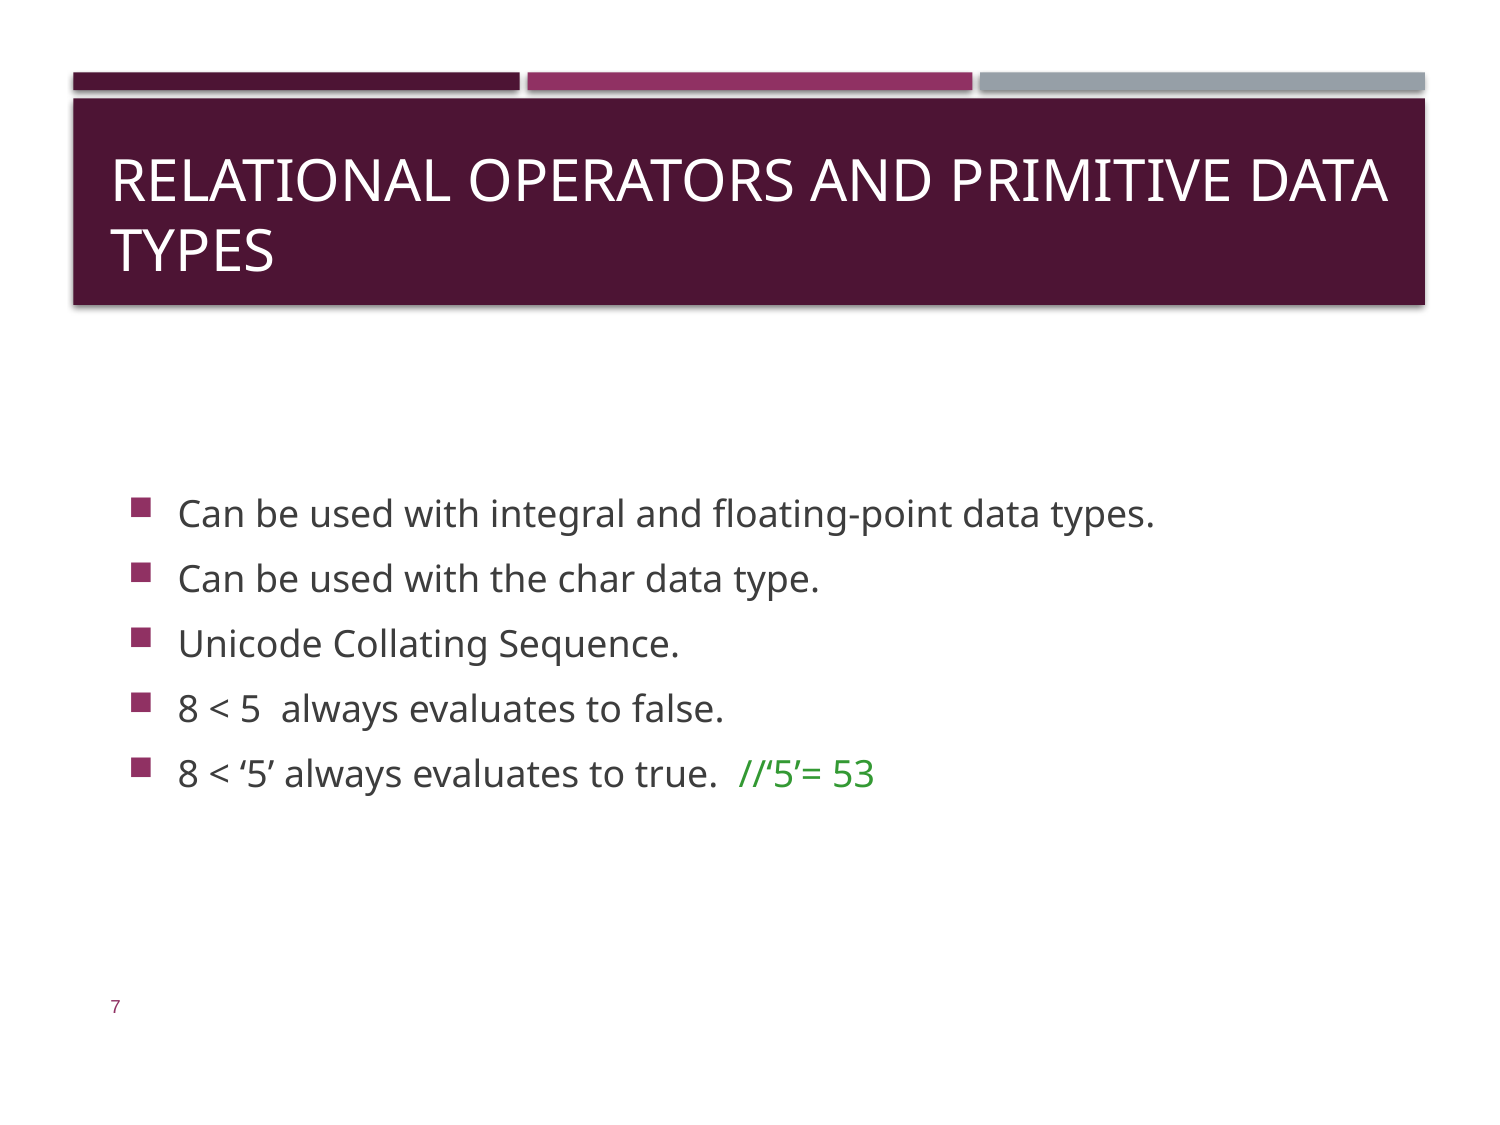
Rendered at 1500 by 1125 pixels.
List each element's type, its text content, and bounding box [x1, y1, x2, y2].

list Can be used with integral and floating-point data types. Can be used with the char data type. Unicode Collating Sequence. 8 < 5 always evaluates to false. 8 < ‘5’ always evaluates to true. //‘5’= 53 [112, 349, 1388, 1001]
title Relational Operators and Primitive Data Types [95, 112, 1406, 291]
slide_number 7 [95, 976, 895, 1037]
